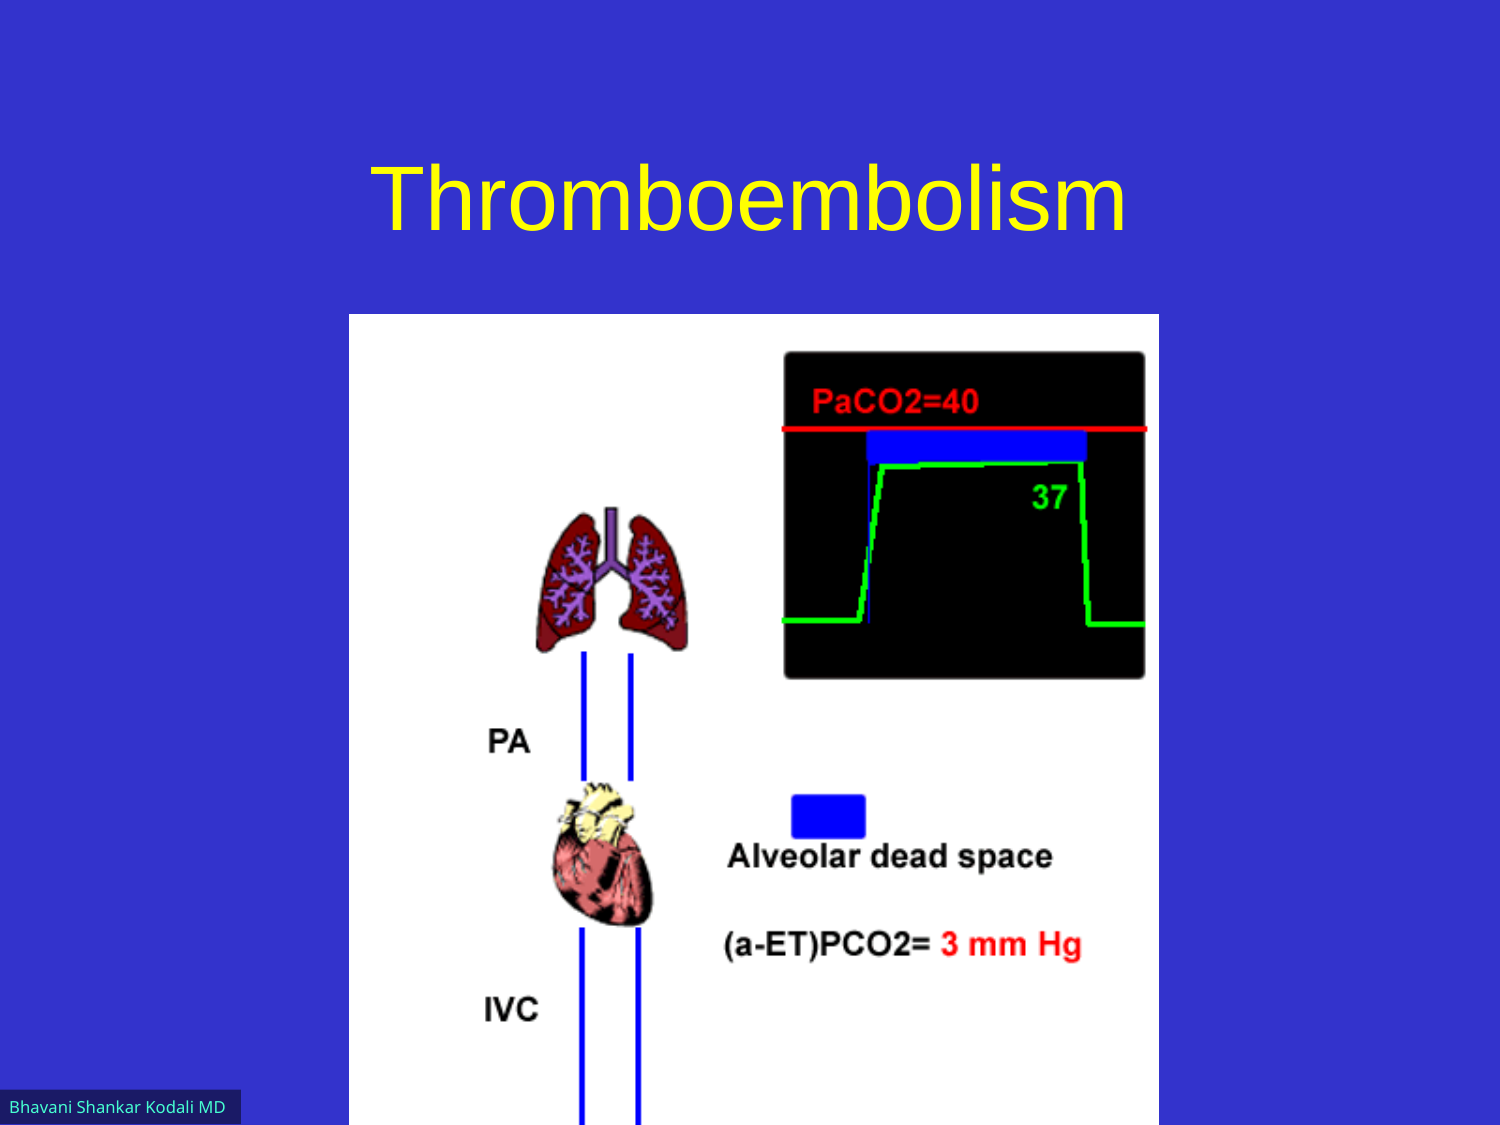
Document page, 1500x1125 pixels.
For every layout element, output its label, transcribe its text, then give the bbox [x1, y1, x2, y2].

picture [348, 314, 1159, 1125]
text_box www.capnography.com [1165, 1069, 1173, 1125]
text_box Bhavani Shankar Kodali MD [0, 1089, 241, 1125]
title Thromboembolism [112, 99, 1388, 288]
